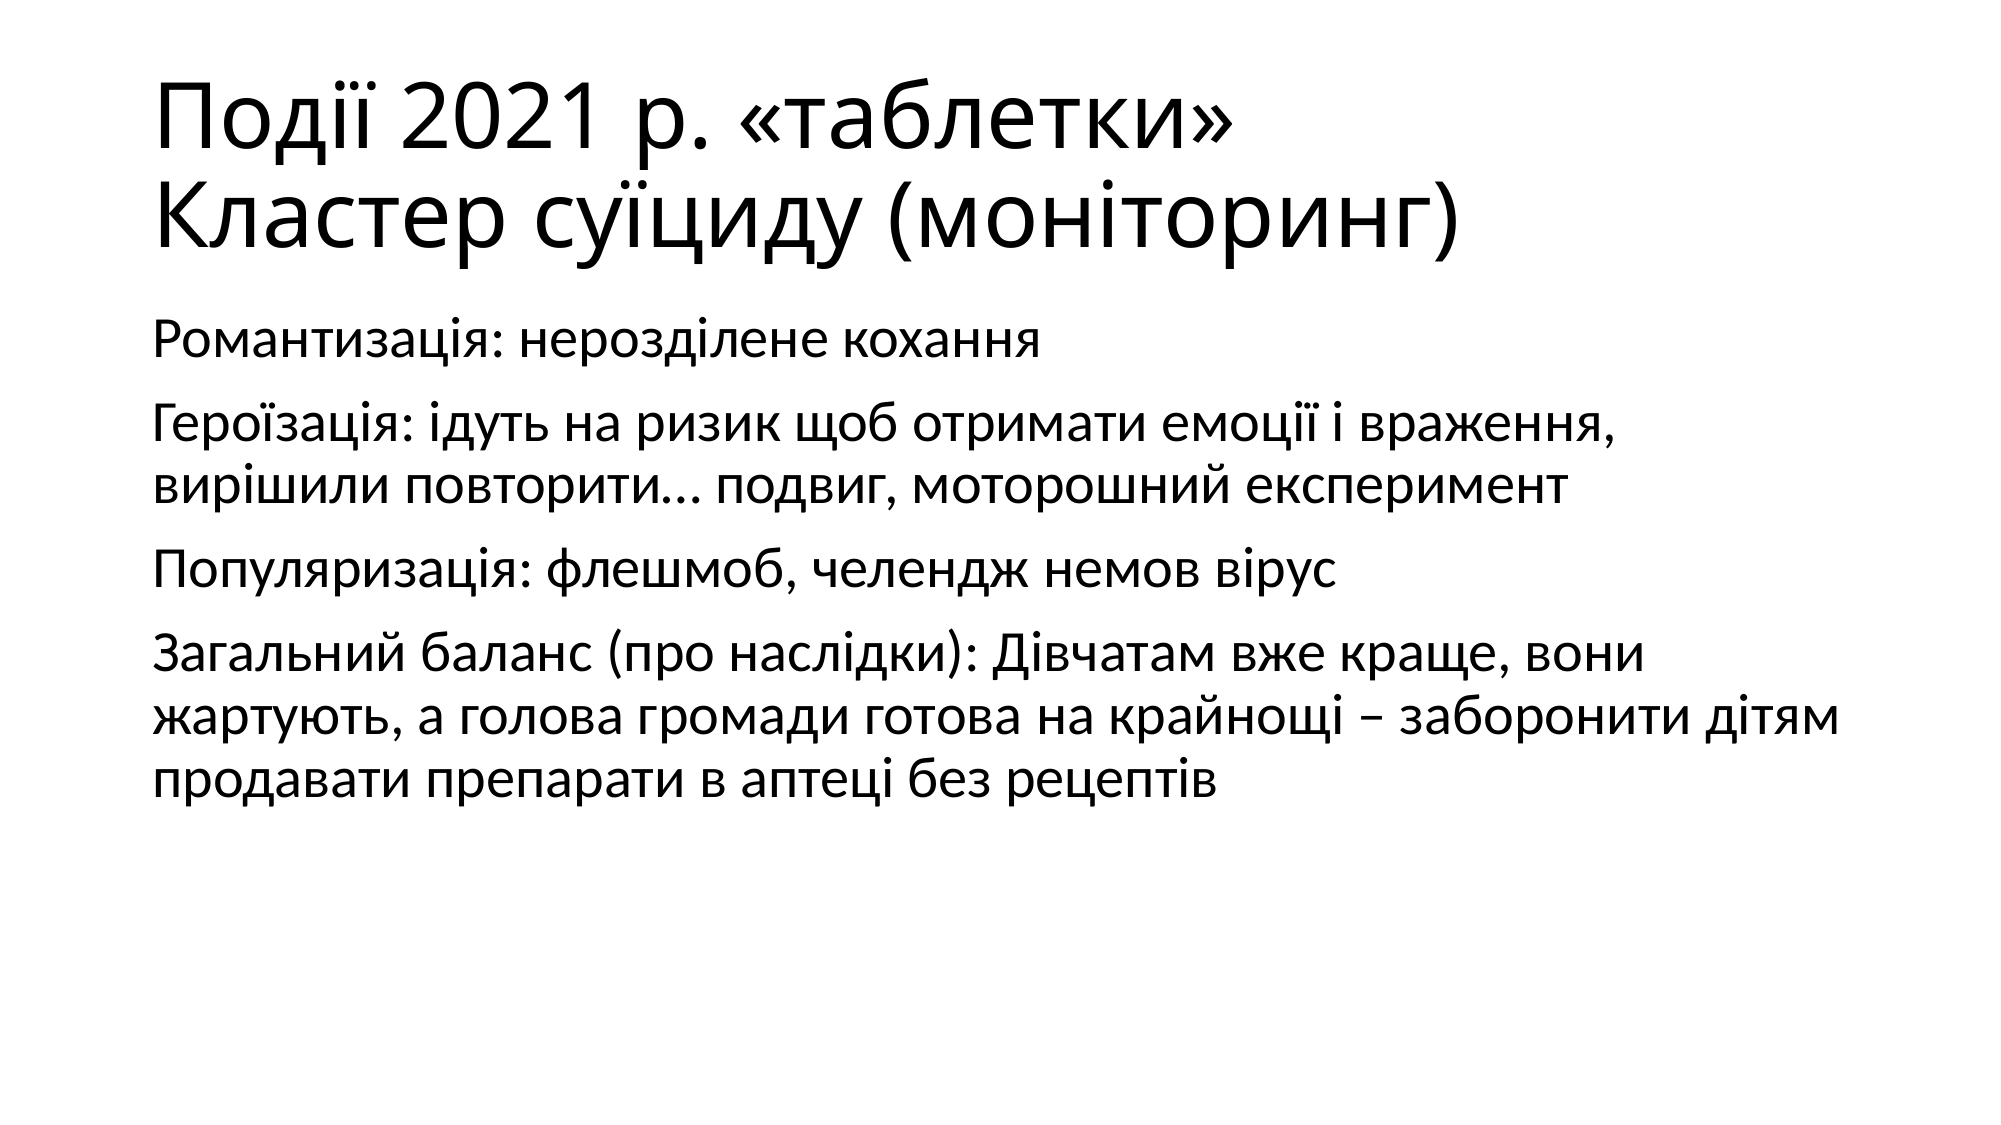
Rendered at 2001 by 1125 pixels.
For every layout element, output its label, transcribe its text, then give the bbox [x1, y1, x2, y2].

title Події 2021 р. «таблетки» Кластер суїциду (моніторинг) [137, 59, 1863, 278]
list Романтизація: нерозділене кохання Героїзація: ідуть на ризик щоб отримати емоції і враження, вирішили повторити… подвиг, моторошний експеримент Популяризація: флешмоб, челендж немов вірус Загальний баланс (про наслідки): Дівчатам вже краще, вони жартують, а голова громади готова на крайнощі – заборонити дітям продавати препарати в аптеці без рецептів [137, 299, 1863, 1014]
